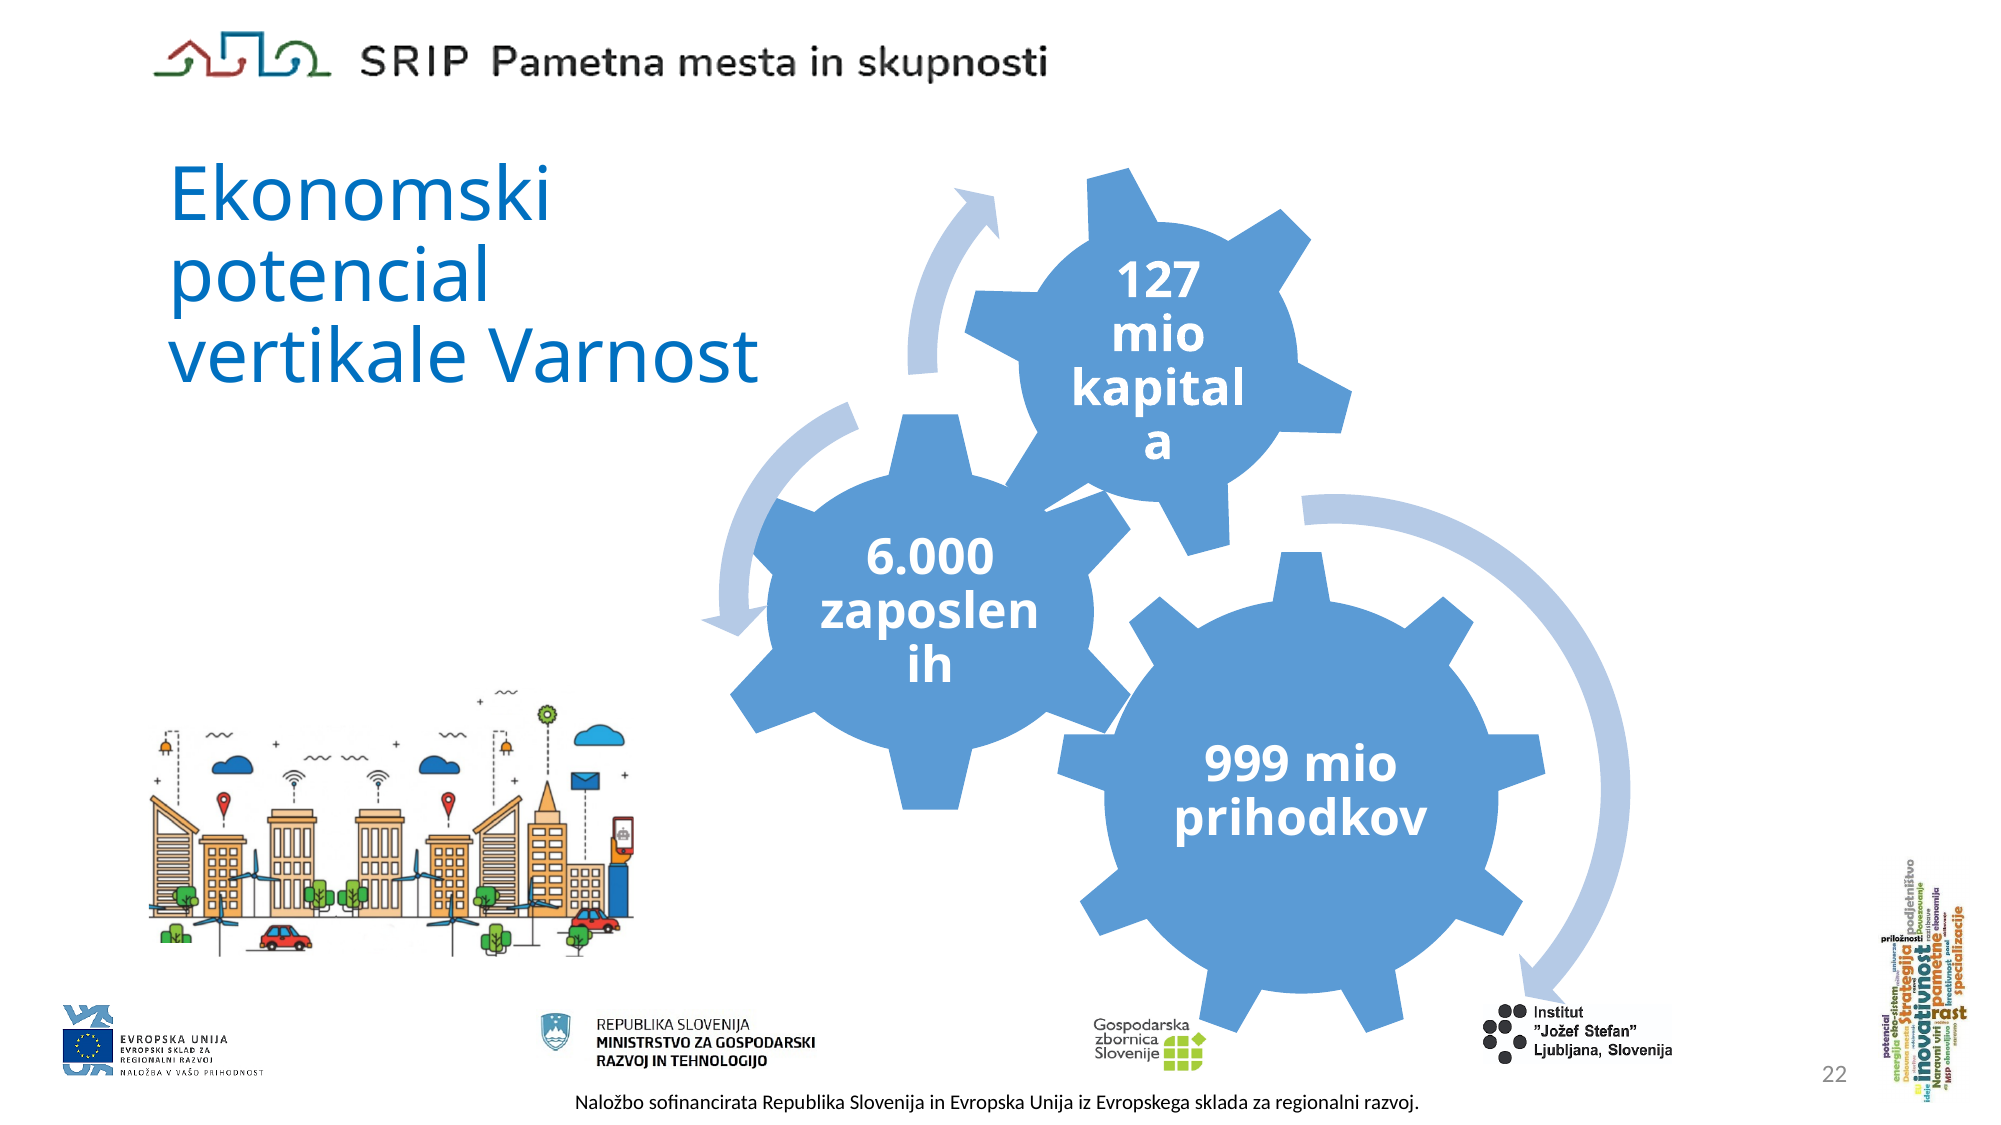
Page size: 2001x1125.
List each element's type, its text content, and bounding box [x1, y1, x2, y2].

title Ekonomski potencial vertikale Varnost [153, 168, 411, 386]
picture [536, 1029, 817, 1069]
picture [138, 16, 1058, 87]
picture [1483, 1029, 1672, 1042]
picture [148, 685, 634, 957]
picture [1878, 856, 1970, 1103]
picture [62, 1004, 264, 1076]
picture [1090, 1029, 1211, 1073]
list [411, 132, 1789, 1029]
slide_number 22 [1412, 1042, 1863, 1103]
